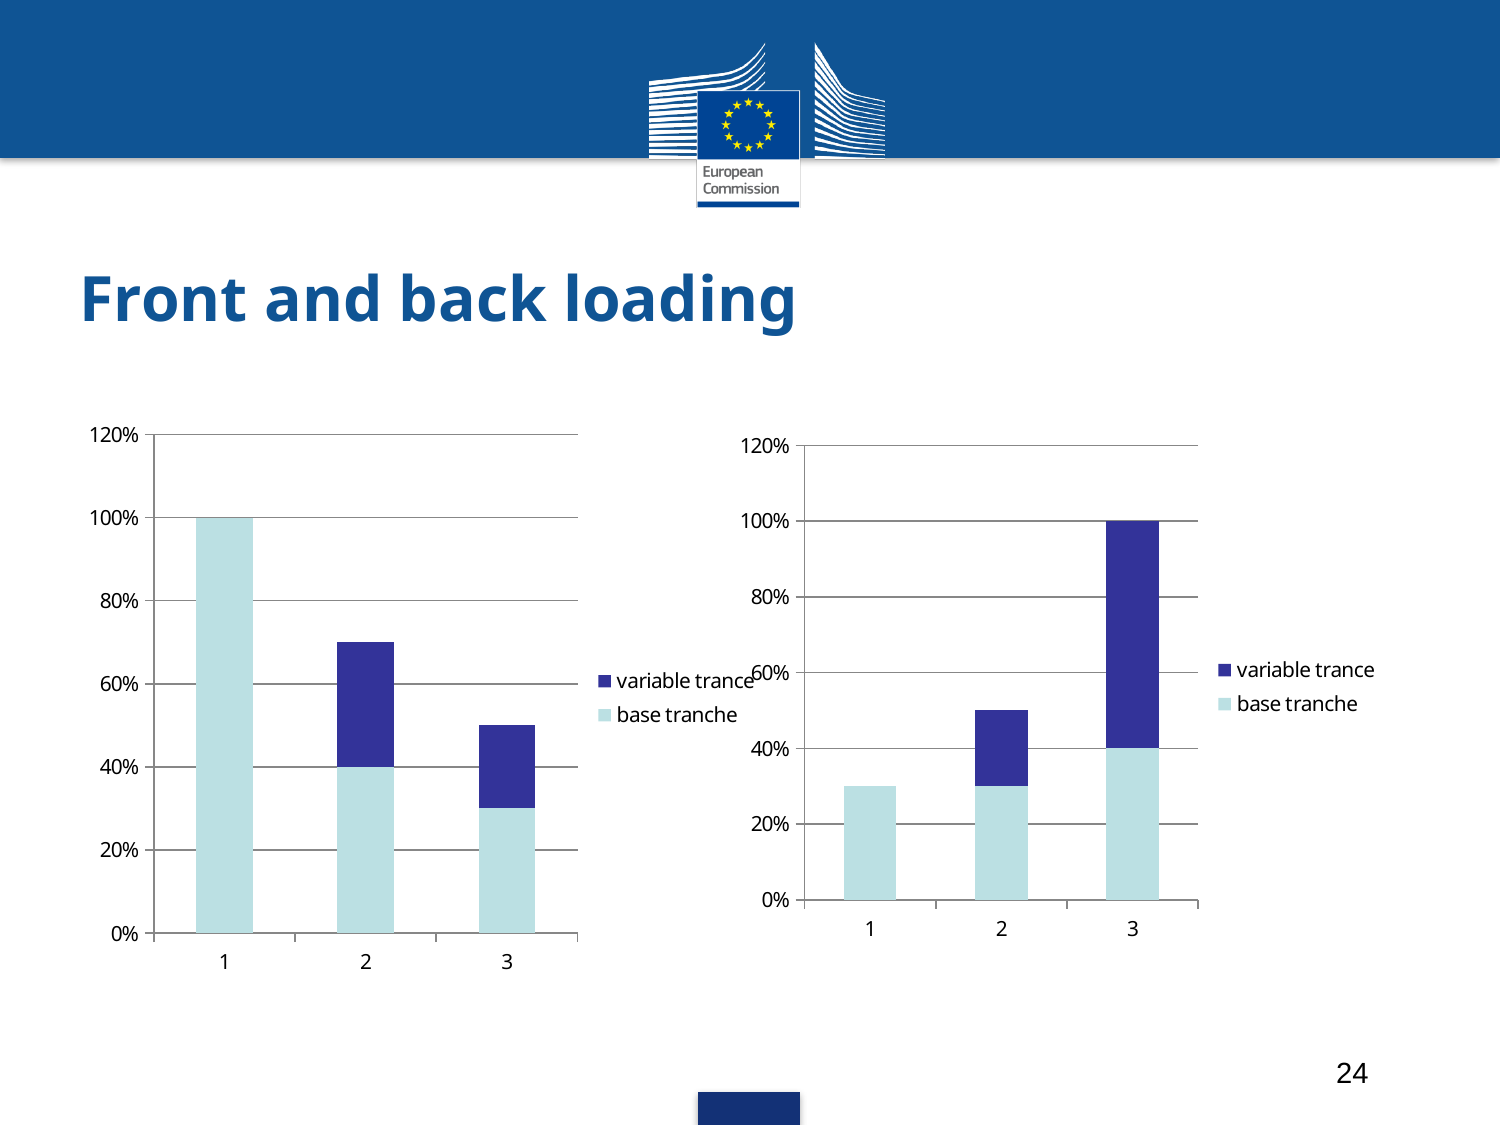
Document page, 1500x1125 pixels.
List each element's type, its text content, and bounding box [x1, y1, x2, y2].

slide_number 24 [1033, 1046, 1384, 1125]
title Front and back loading [64, 219, 1415, 374]
chart [74, 408, 1394, 988]
picture [649, 42, 885, 208]
